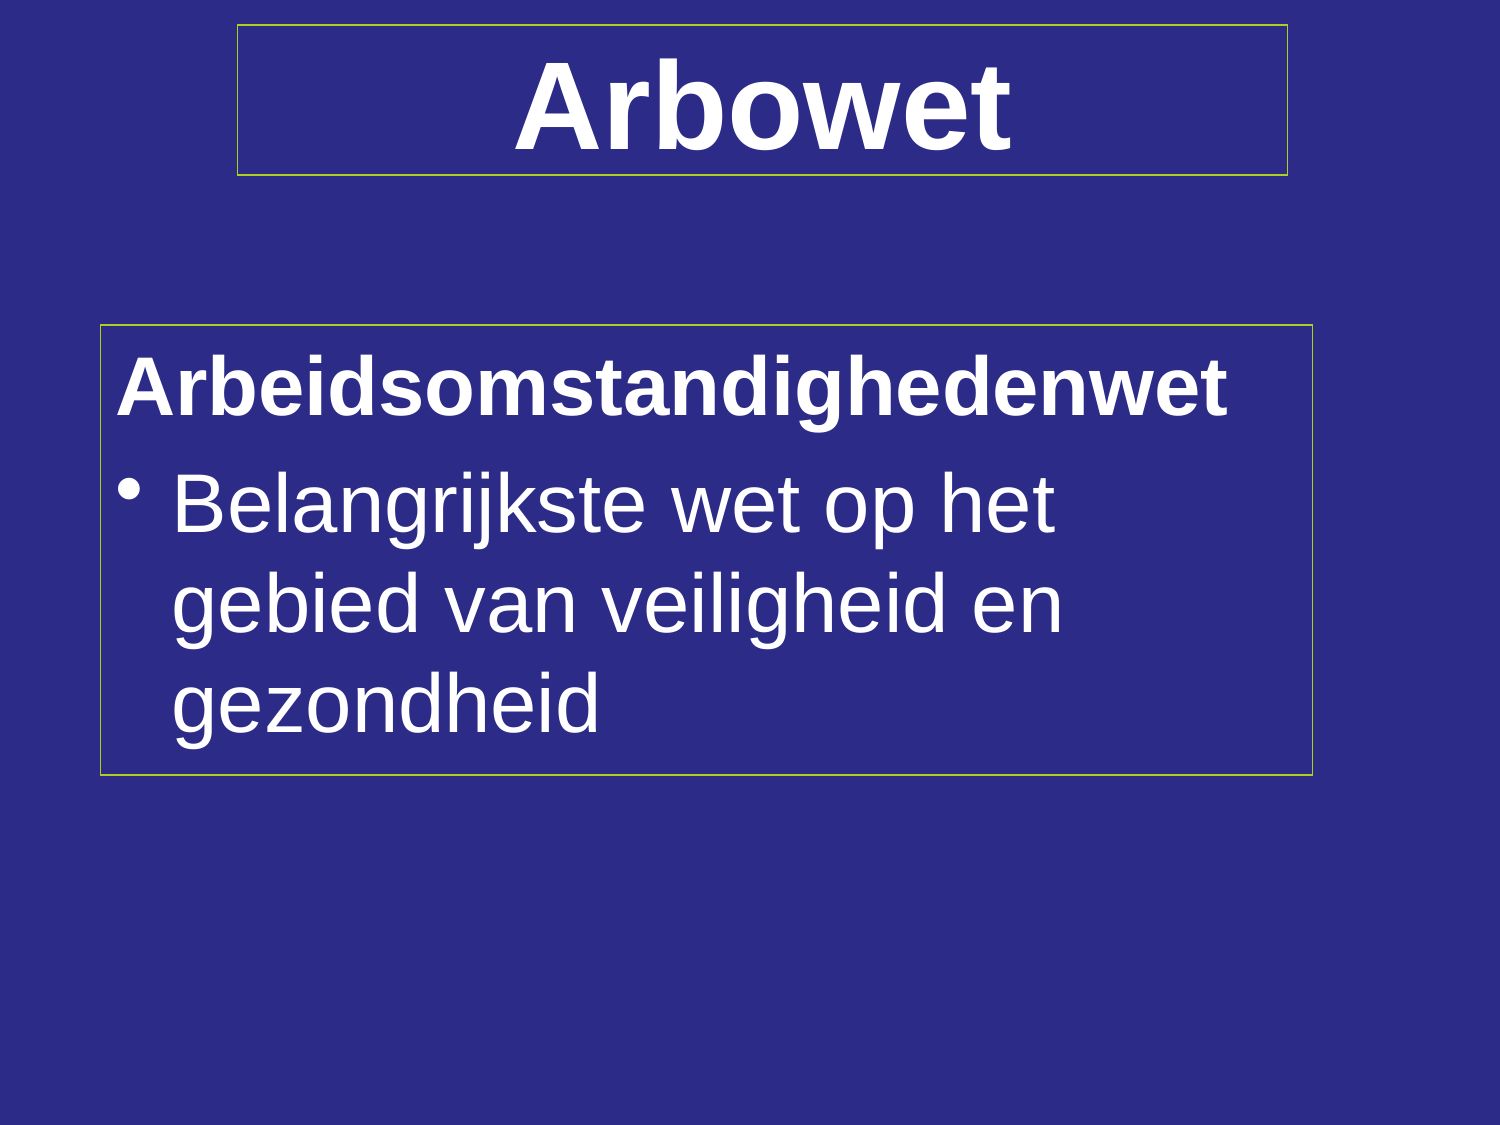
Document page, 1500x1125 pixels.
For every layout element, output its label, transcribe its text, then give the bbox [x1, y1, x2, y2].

list Arbeidsomstandighedenwet Belangrijkste wet op het gebied van veiligheid en gezondheid [100, 324, 1313, 776]
title Arbowet [237, 24, 1288, 176]
